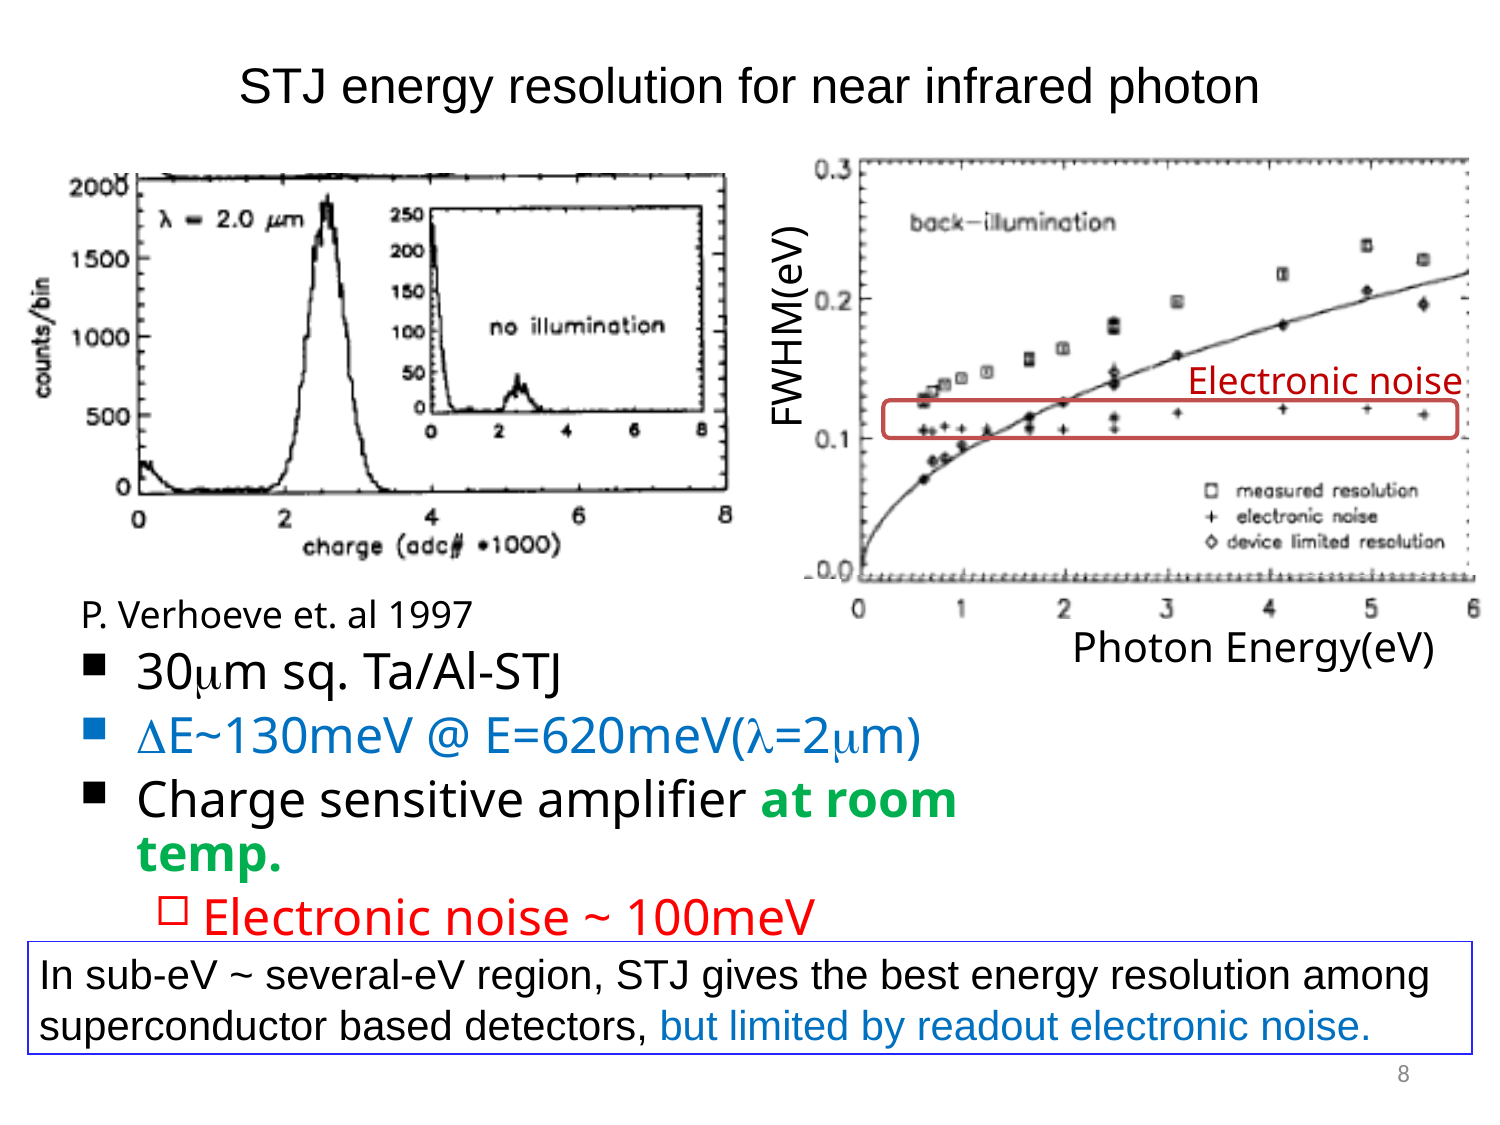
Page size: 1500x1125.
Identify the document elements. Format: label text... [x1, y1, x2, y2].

slide_number 8 [1074, 1055, 1425, 1103]
picture [17, 173, 748, 572]
text_box P. Verhoeve et. al 1997 30m sq. Ta/Al-STJ E~130meV @ E=620meV(=2m) Charge sensitive amplifier at room temp. Electronic noise ~ 100meV [69, 590, 1095, 913]
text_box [752, 155, 1500, 680]
text_box In sub-eV ~ several-eV region, STJ gives the best energy resolution among superconductor based detectors, but limited by readout electronic noise. [27, 941, 1472, 1055]
text_box STJ energy resolution for near infrared photon [186, 38, 1314, 133]
